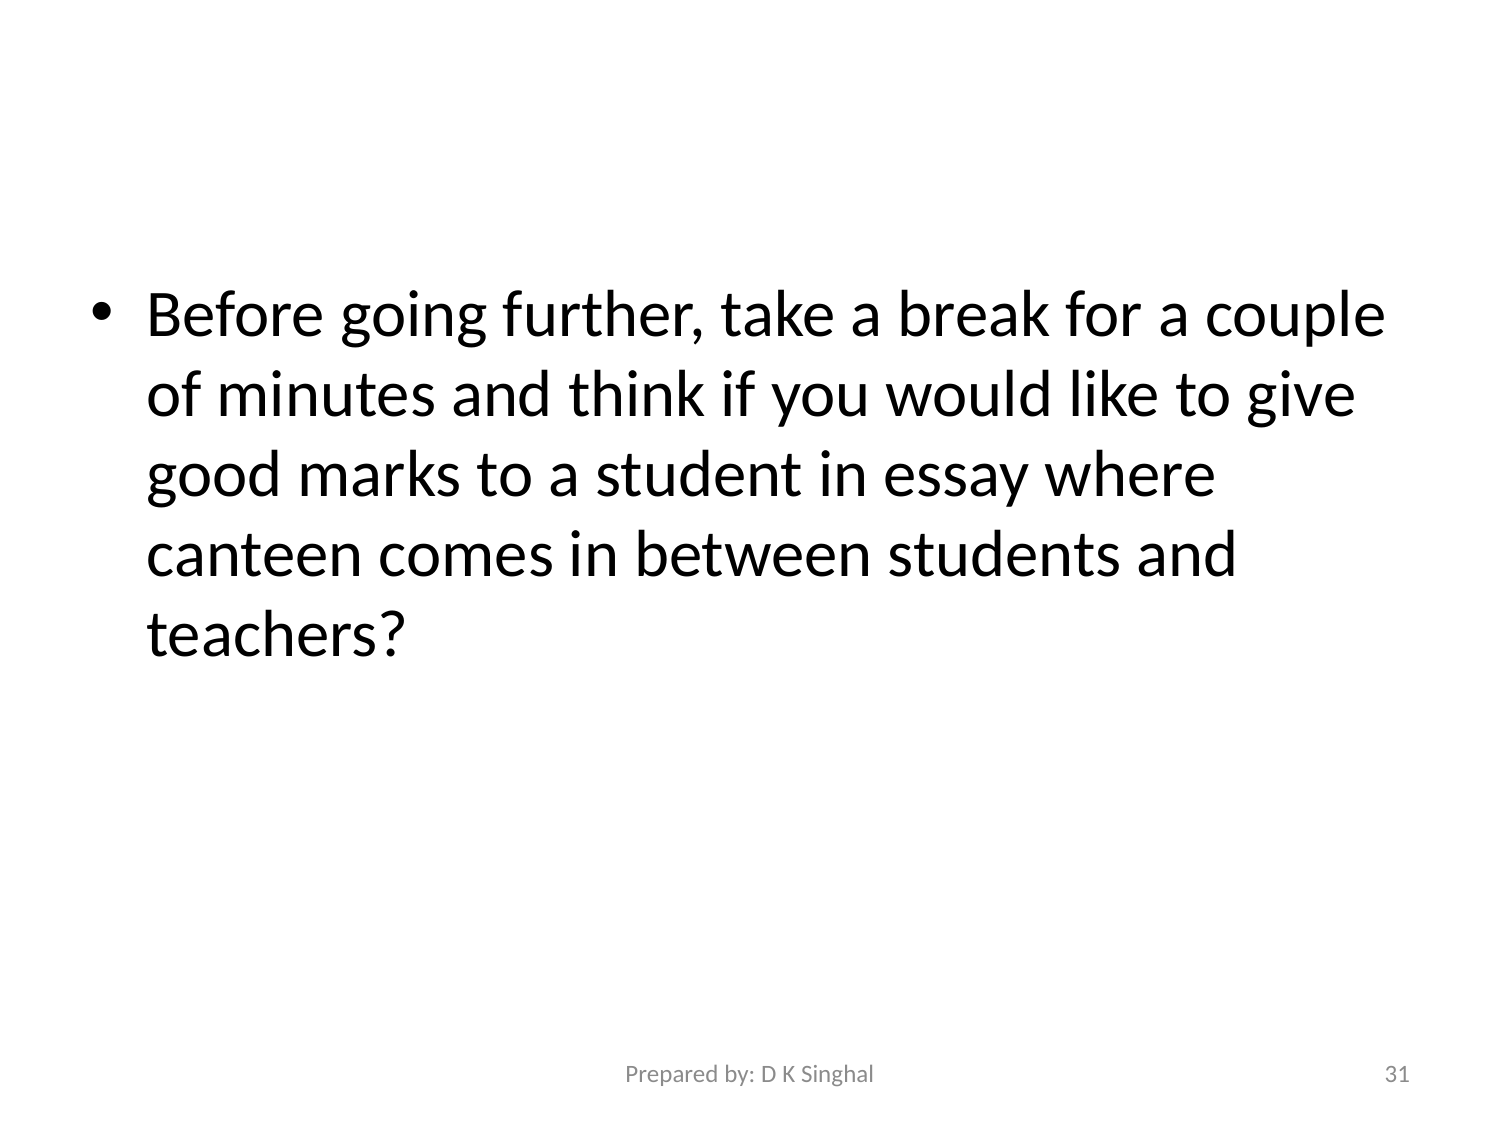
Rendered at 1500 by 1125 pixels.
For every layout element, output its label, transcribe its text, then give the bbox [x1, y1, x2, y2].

footer Prepared by: D K Singhal [512, 1042, 988, 1103]
slide_number 31 [1074, 1042, 1425, 1103]
list Before going further, take a break for a couple of minutes and think if you would like to give good marks to a student in essay where canteen comes in between students and teachers? [75, 262, 1425, 1005]
